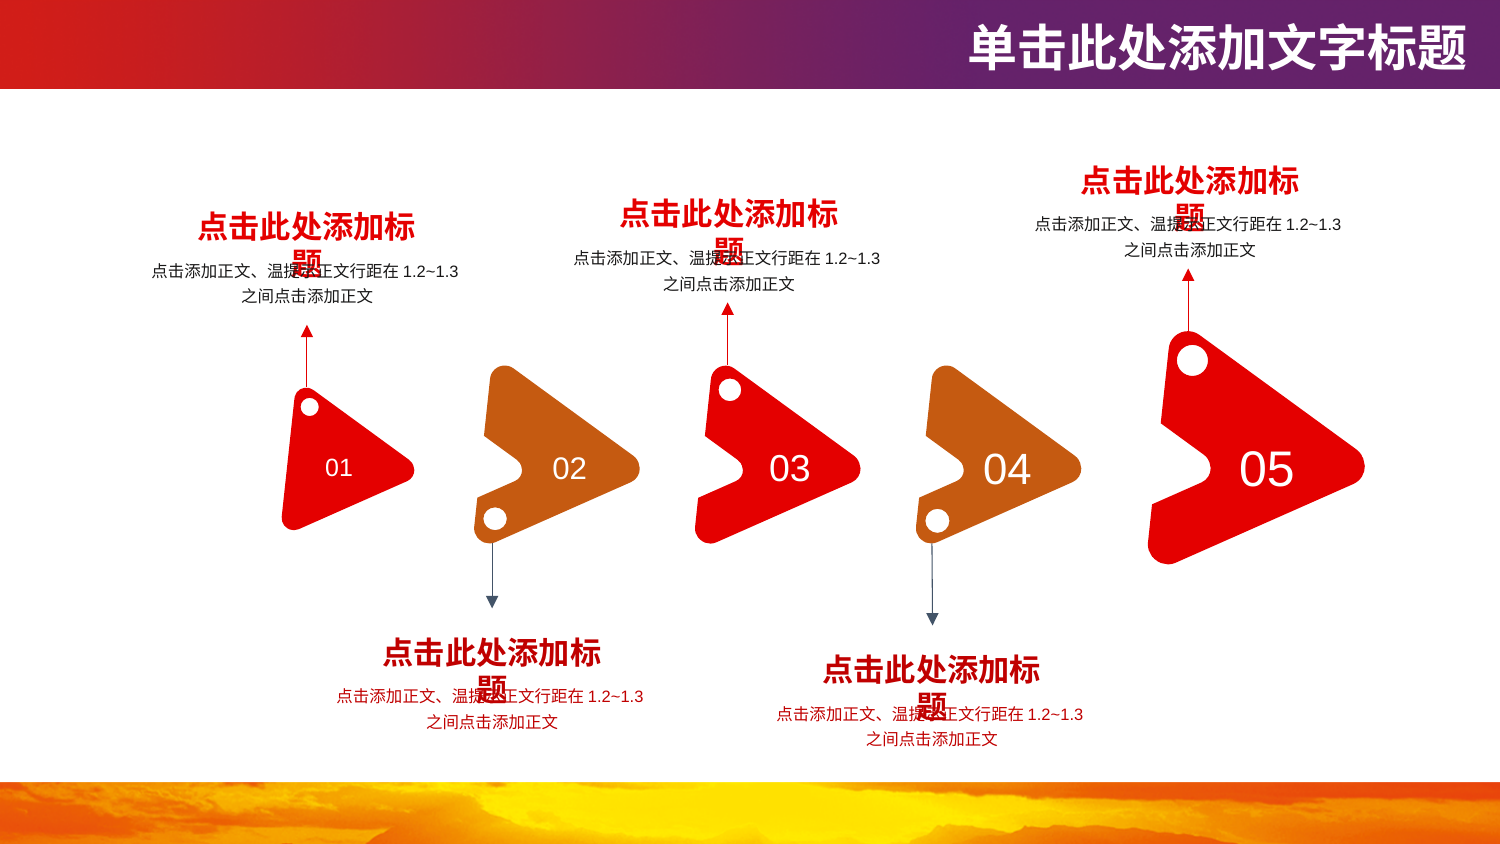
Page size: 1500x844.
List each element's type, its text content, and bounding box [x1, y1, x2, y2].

text_box 点击添加正文、温提示正文行距在1.2~1.3之间点击添加正文 [320, 673, 664, 740]
picture [0, 0, 1500, 89]
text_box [1147, 268, 1365, 565]
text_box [474, 365, 640, 609]
text_box 点击此处添加标题 [167, 199, 447, 247]
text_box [915, 365, 1082, 626]
text_box 点击此处添加标题 [1050, 153, 1330, 201]
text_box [252, 324, 396, 540]
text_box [658, 302, 838, 556]
text_box 点击添加正文、温提示正文行距在1.2~1.3之间点击添加正文 [556, 234, 901, 301]
text_box 点击此处添加标题 [589, 186, 869, 234]
picture [0, 783, 1500, 844]
text_box 点击添加正文、温提示正文行距在1.2~1.3之间点击添加正文 [759, 690, 1104, 757]
text_box 点击此处添加标题 [792, 642, 1072, 690]
text_box 点击添加正文、温提示正文行距在1.2~1.3之间点击添加正文 [135, 247, 479, 314]
text_box 点击添加正文、温提示正文行距在1.2~1.3之间点击添加正文 [1018, 201, 1362, 268]
text_box 点击此处添加标题 [352, 625, 632, 673]
